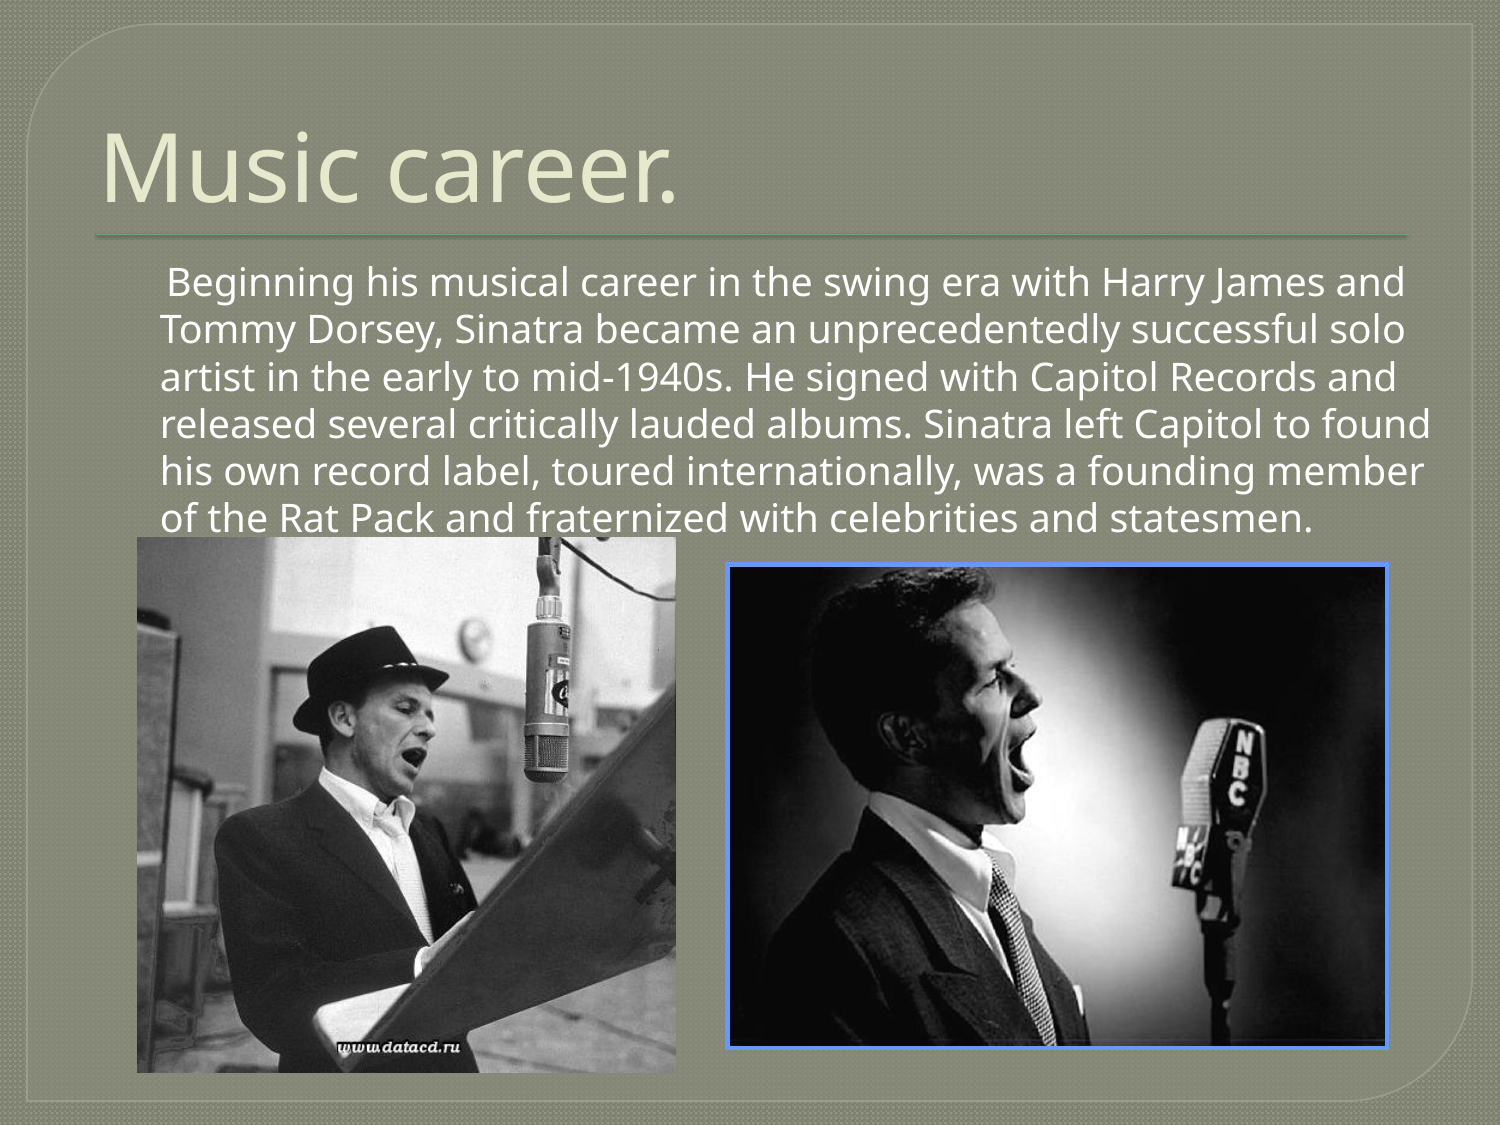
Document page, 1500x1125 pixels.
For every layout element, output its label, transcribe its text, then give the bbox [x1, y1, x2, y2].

title Music career. [75, 41, 1425, 230]
picture [137, 537, 676, 1073]
list Beginning his musical career in the swing era with Harry James and Tommy Dorsey, Sinatra became an unprecedentedly successful solo artist in the early to mid-1940s. He signed with Capitol Records and released several critically lauded albums. Sinatra left Capitol to found his own record label, toured internationally, was a founding member of the Rat Pack and fraternized with celebrities and statesmen. [99, 249, 1450, 601]
picture [724, 562, 1389, 1050]
